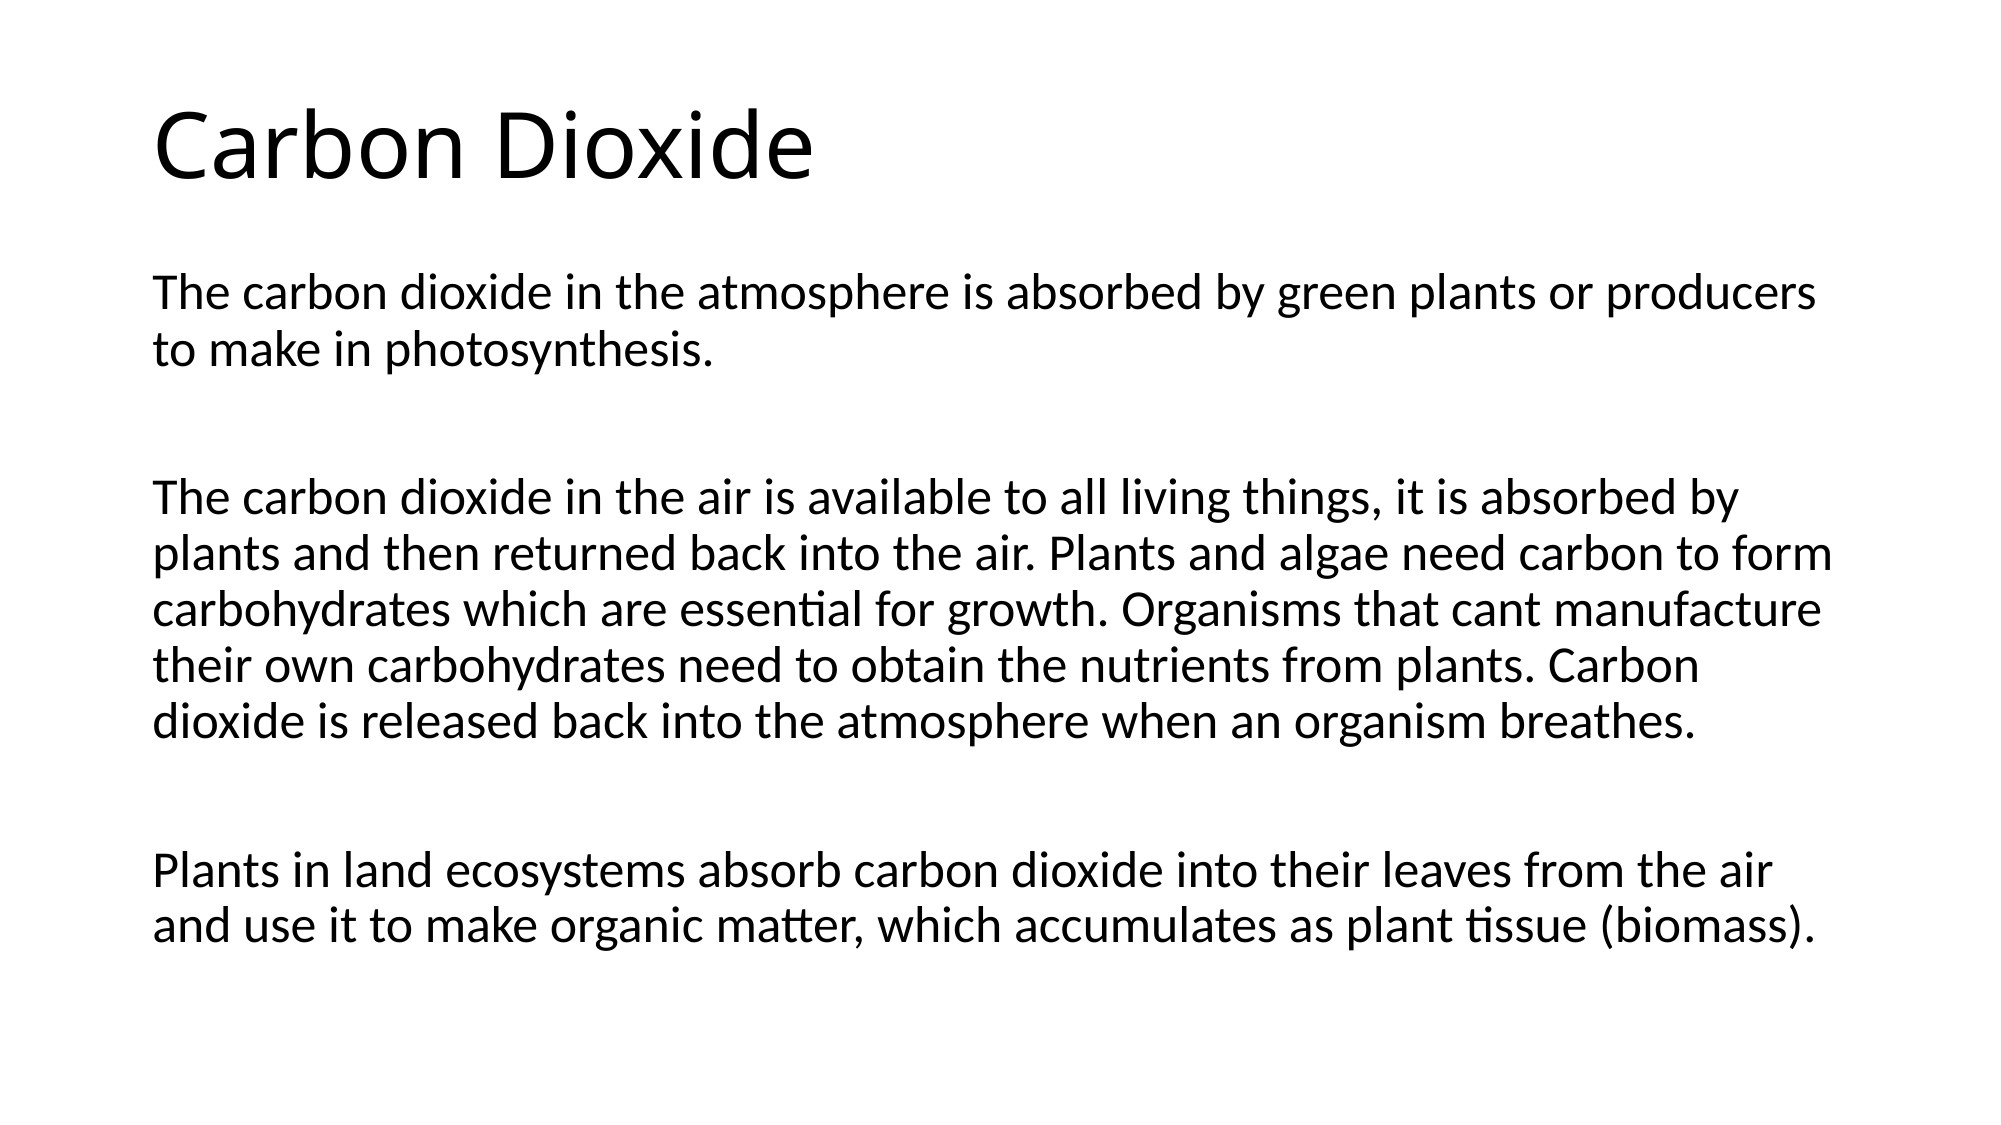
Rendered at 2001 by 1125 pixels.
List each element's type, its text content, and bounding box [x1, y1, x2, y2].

title Carbon Dioxide [137, 40, 1863, 257]
list The carbon dioxide in the atmosphere is absorbed by green plants or producers to make in photosynthesis. The carbon dioxide in the air is available to all living things, it is absorbed by plants and then returned back into the air. Plants and algae need carbon to form carbohydrates which are essential for growth. Organisms that cant manufacture their own carbohydrates need to obtain the nutrients from plants. Carbon dioxide is released back into the atmosphere when an organism breathes. Plants in land ecosystems absorb carbon dioxide into their leaves from the air and use it to make organic matter, which accumulates as plant tissue (biomass). [137, 257, 1863, 972]
